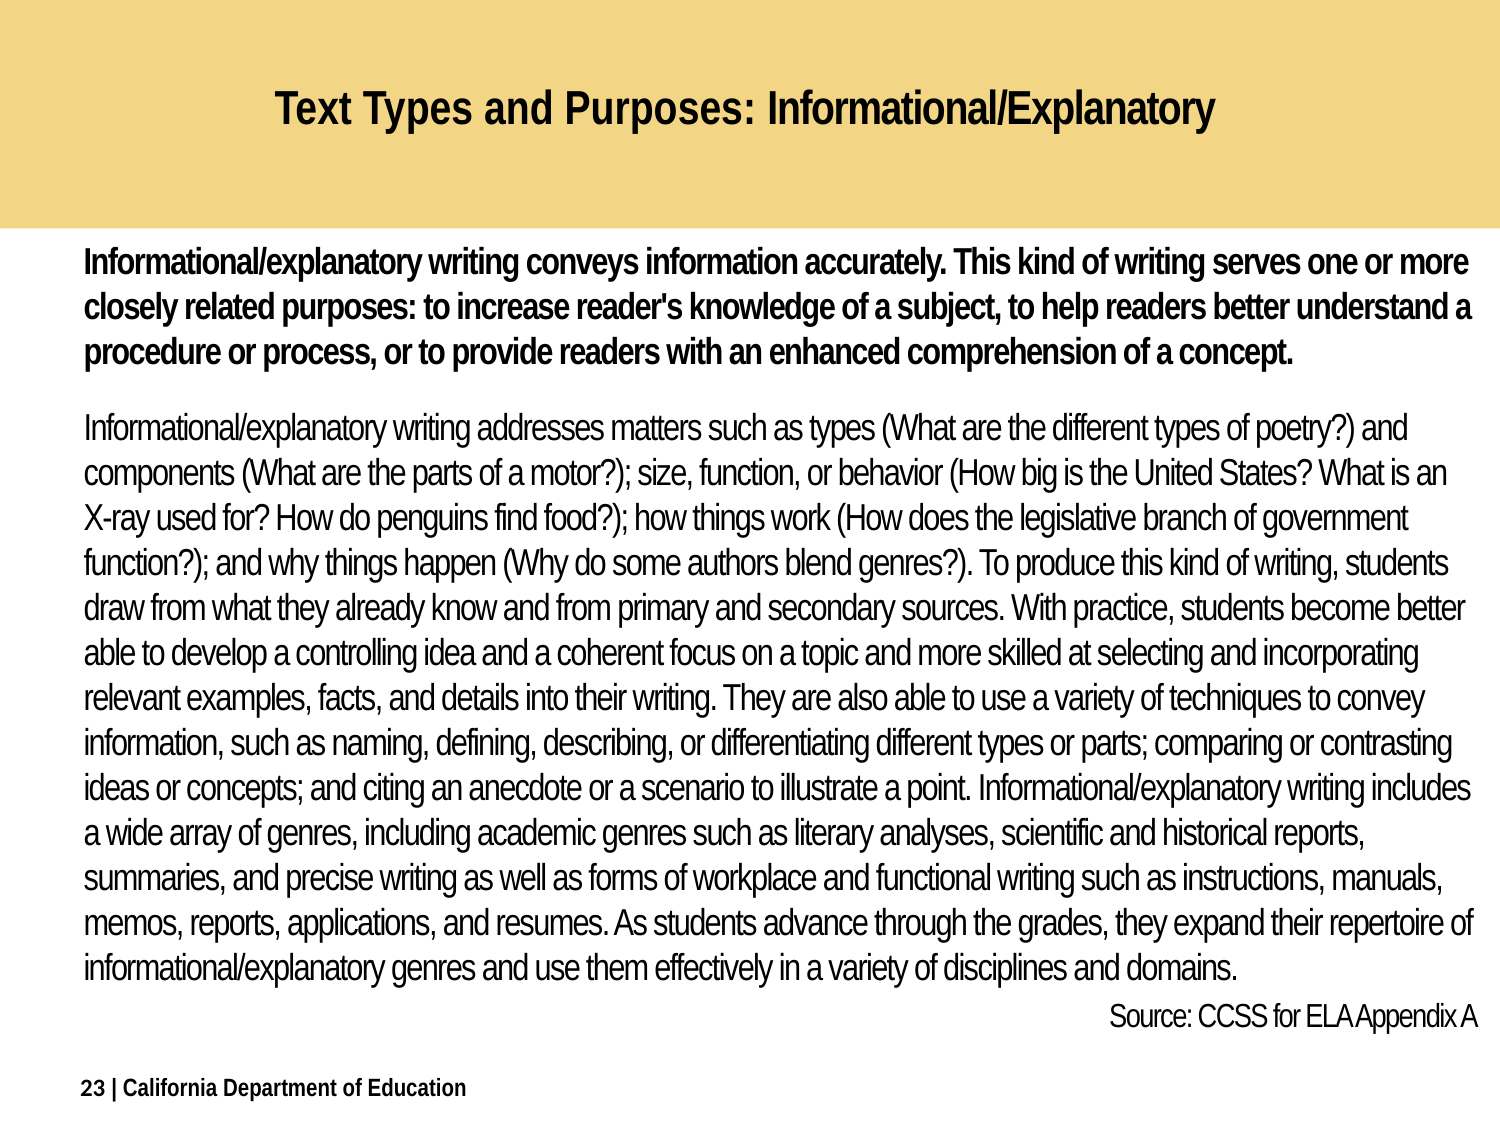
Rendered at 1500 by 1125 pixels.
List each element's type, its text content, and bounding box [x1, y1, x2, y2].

list Informational/explanatory writing conveys information accurately. This kind of writing serves one or more closely related purposes: to increase reader's knowledge of a subject, to help readers better understand a procedure or process, or to provide readers with an enhanced comprehension of a concept. Informational/explanatory writing addresses matters such as types (What are the different types of poetry?) and components (What are the parts of a motor?); size, function, or behavior (How big is the United States? What is an X-ray used for? How do penguins find food?); how things work (How does the legislative branch of government function?); and why things happen (Why do some authors blend genres?). To produce this kind of writing, students draw from what they already know and from primary and secondary sources. With practice, students become better able to develop a controlling idea and a coherent focus on a topic and more skilled at selecting and incorporating relevant examples, facts, and details into their writing. They are also able to use a variety of techniques to convey information, such as naming, defining, describing, or differentiating different types or parts; comparing or contrasting ideas or concepts; and citing an anecdote or a scenario to illustrate a point. Informational/explanatory writing includes a wide array of genres, including academic genres such as literary analyses, scientific and historical reports, summaries, and precise writing as well as forms of workplace and functional writing such as instructions, manuals, memos, reports, applications, and resumes. As students advance through the grades, they expand their repertoire of informational/explanatory genres and use them effectively in a variety of disciplines and domains. Source: CCSS for ELA Appendix A [68, 229, 1494, 1046]
title Text Types and Purposes: Informational/Explanatory [0, 11, 1500, 200]
footer | California Department of Education [121, 1064, 699, 1124]
slide_number 23 [55, 1064, 121, 1124]
